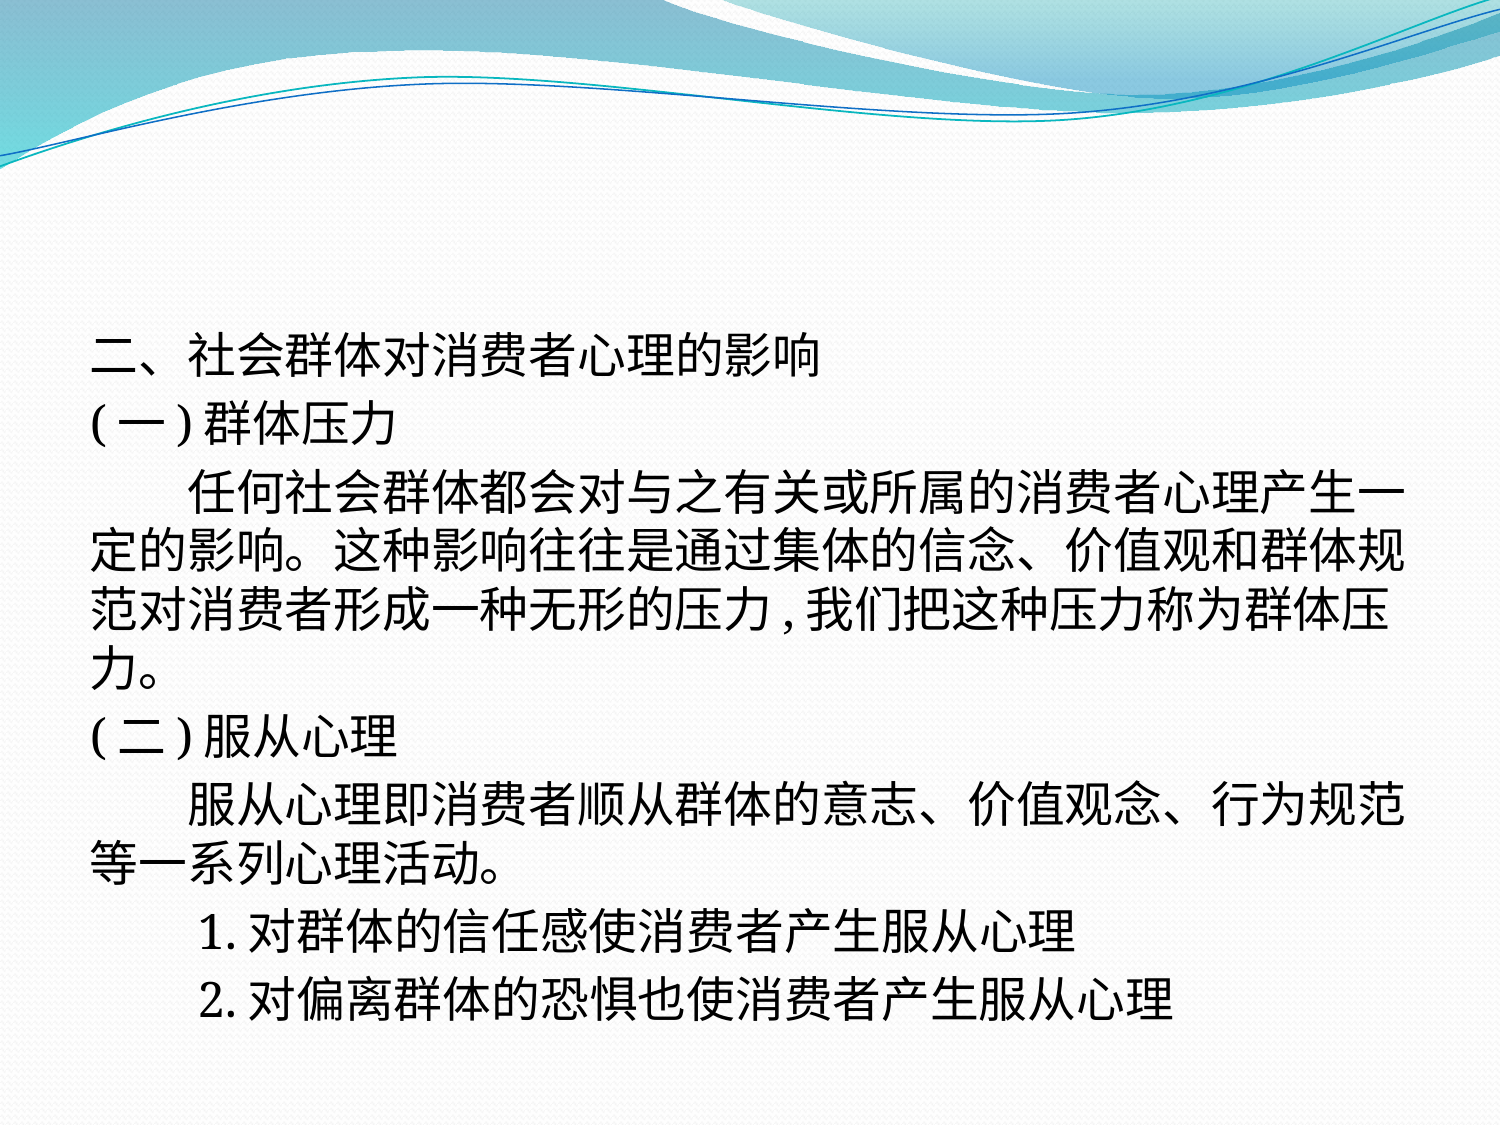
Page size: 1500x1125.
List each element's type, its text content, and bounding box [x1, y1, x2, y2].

list 二、社会群体对消费者心理的影响 (一)群体压力 任何社会群体都会对与之有关或所属的消费者心理产生一定的影响。这种影响往往是通过集体的信念、价值观和群体规范对消费者形成一种无形的压力,我们把这种压力称为群体压力。 (二)服从心理 服从心理即消费者顺从群体的意志、价值观念、行为规范等一系列心理活动。 1.对群体的信任感使消费者产生服从心理 2.对偏离群体的恐惧也使消费者产生服从心理 [75, 317, 1425, 1038]
